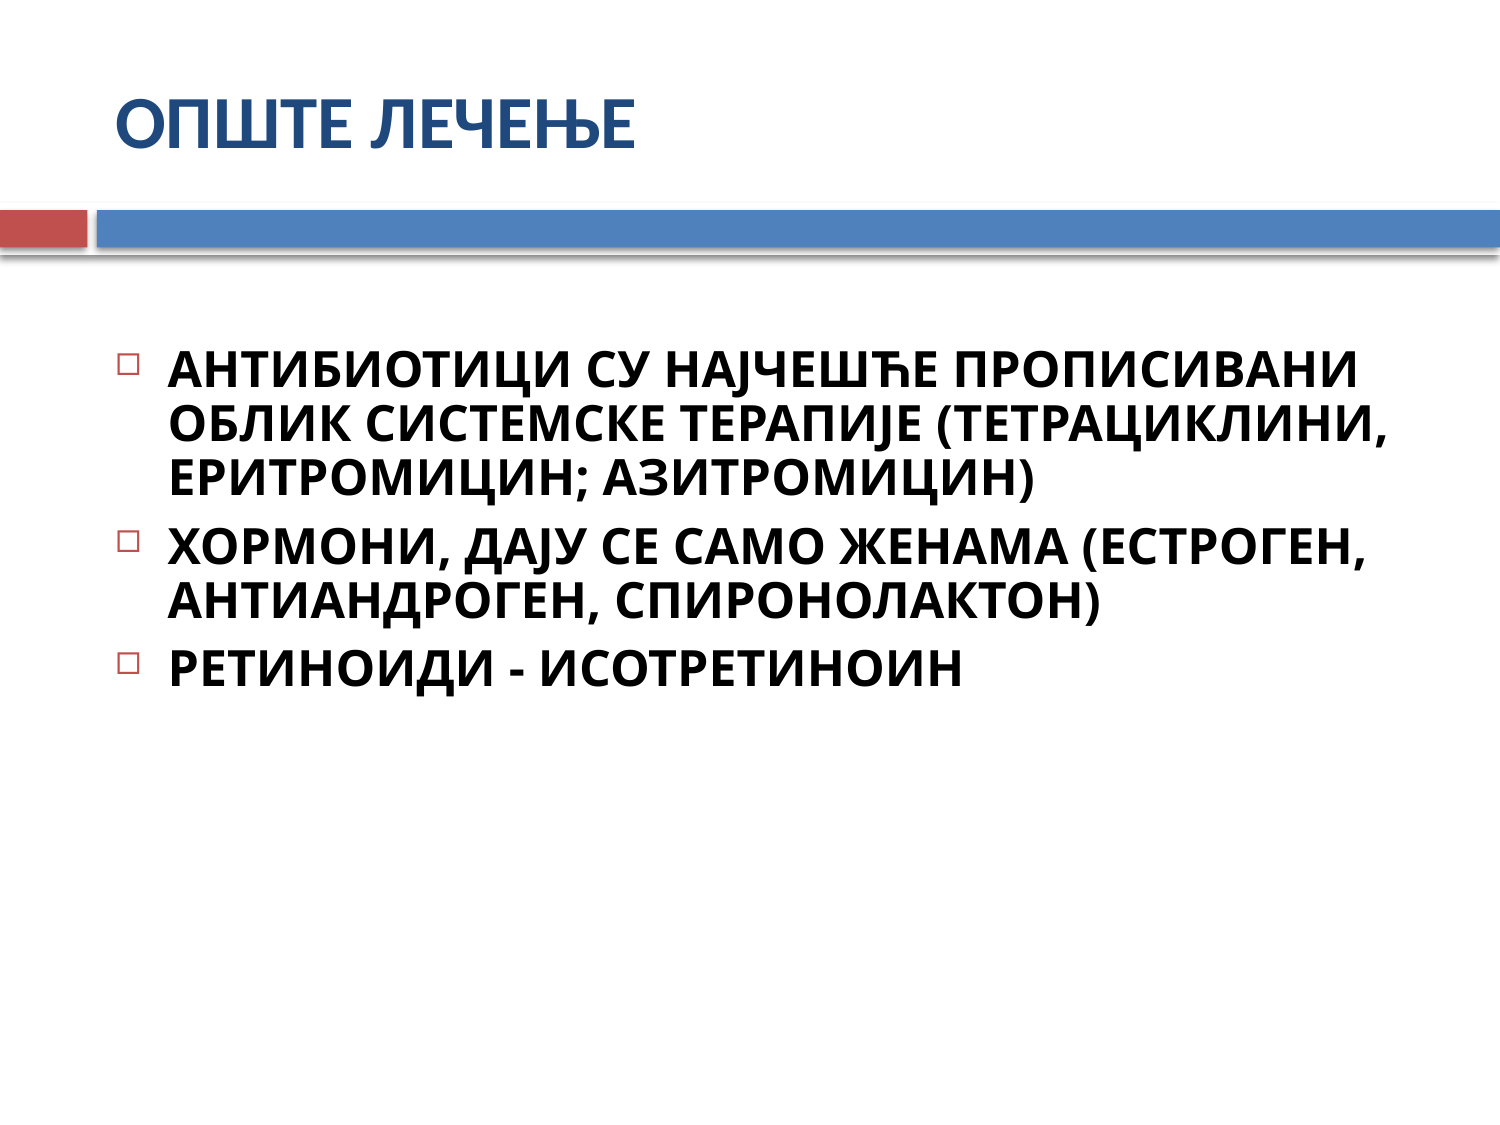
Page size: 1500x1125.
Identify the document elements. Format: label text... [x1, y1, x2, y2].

title ОПШТЕ ЛЕЧЕЊЕ [100, 37, 1438, 200]
list АНТИБИОТИЦИ СУ НАЈЧЕШЋЕ ПРОПИСИВАНИ ОБЛИК СИСТЕМСКЕ ТЕРАПИЈЕ (ТЕТРАЦИКЛИНИ, ЕРИТРОМИЦИН; АЗИТРОМИЦИН) ХОРМОНИ, ДАЈУ СЕ САМО ЖЕНАМА (ЕСТРОГЕН, АНТИАНДРОГЕН, СПИРОНОЛАКТОН) РЕТИНОИДИ - ИСОТРЕТИНОИН [100, 262, 1438, 1005]
